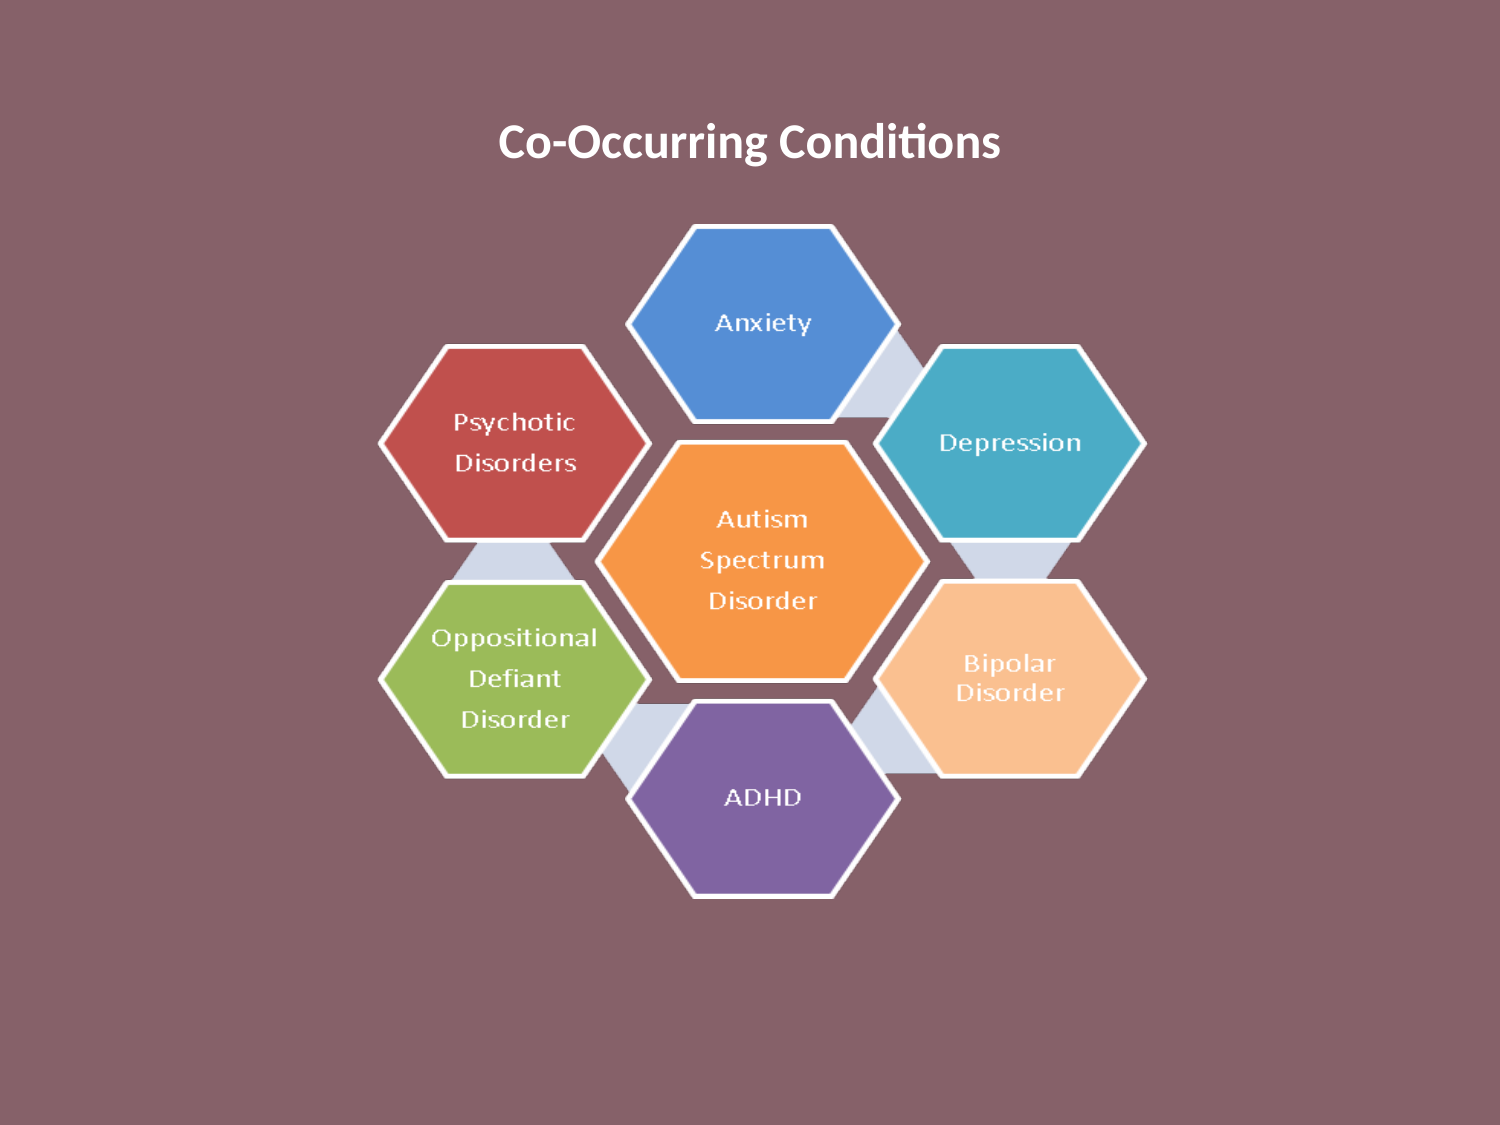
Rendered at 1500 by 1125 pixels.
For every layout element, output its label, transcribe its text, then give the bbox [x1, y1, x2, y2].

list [74, 224, 1451, 899]
title Co-Occurring Conditions [75, 45, 1425, 223]
